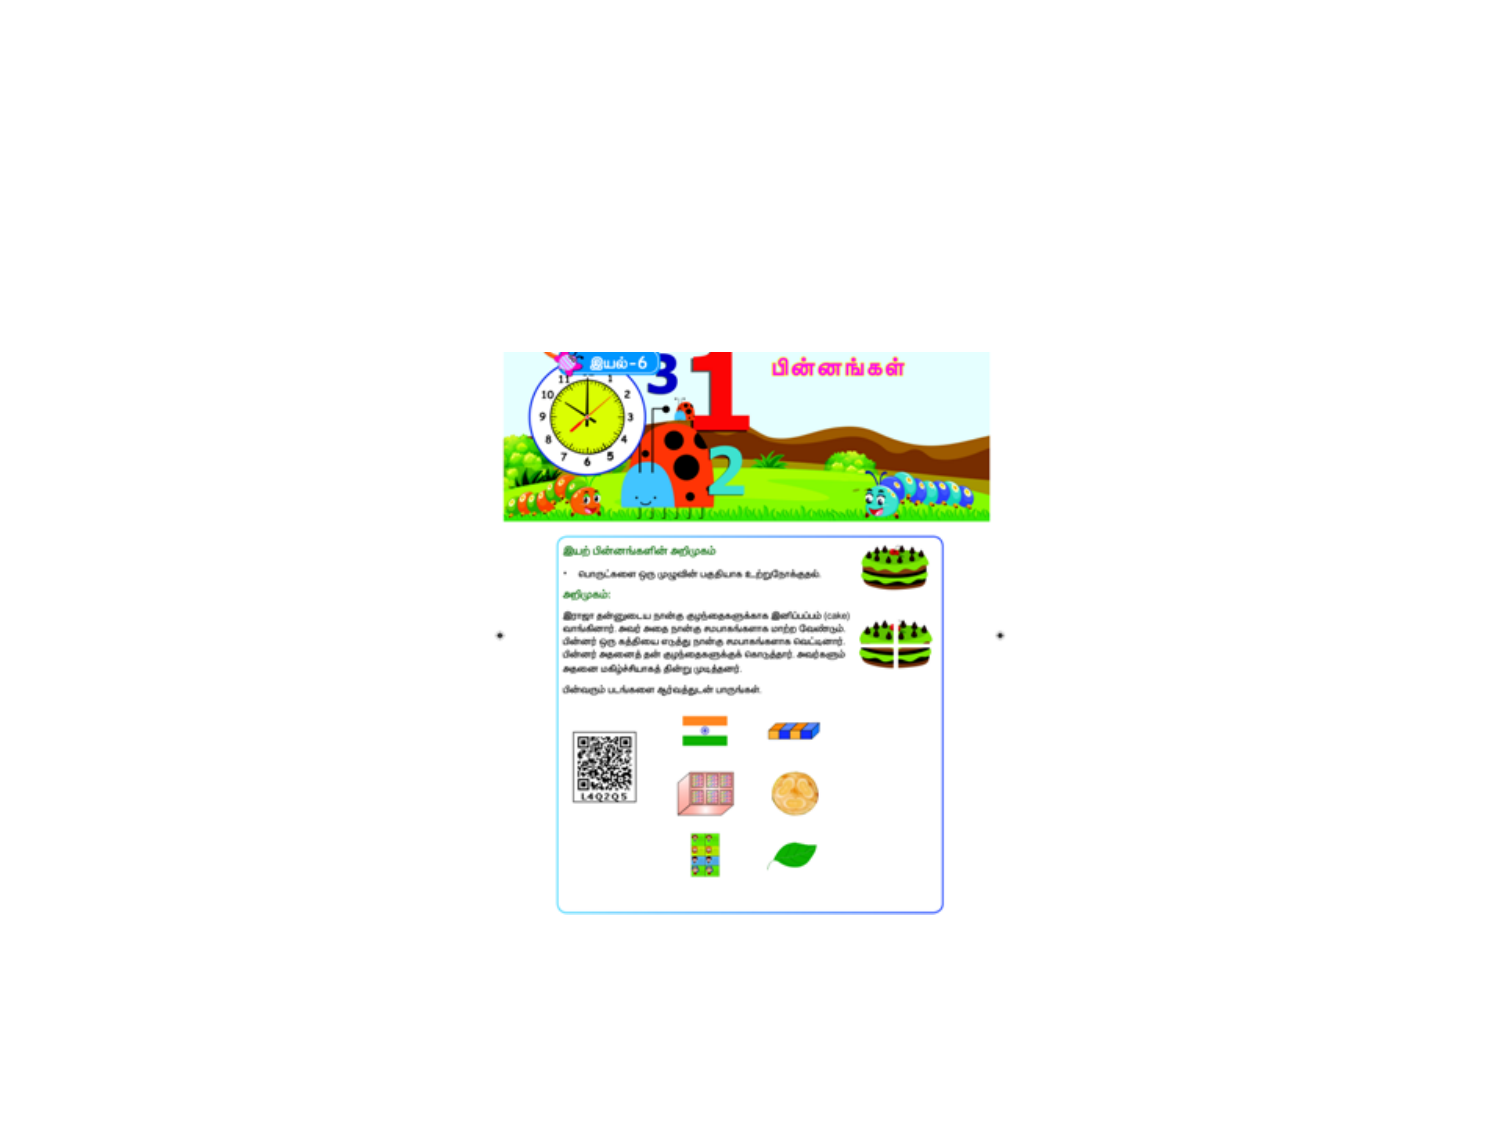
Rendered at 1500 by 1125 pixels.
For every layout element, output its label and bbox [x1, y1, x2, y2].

list [487, 352, 1013, 916]
